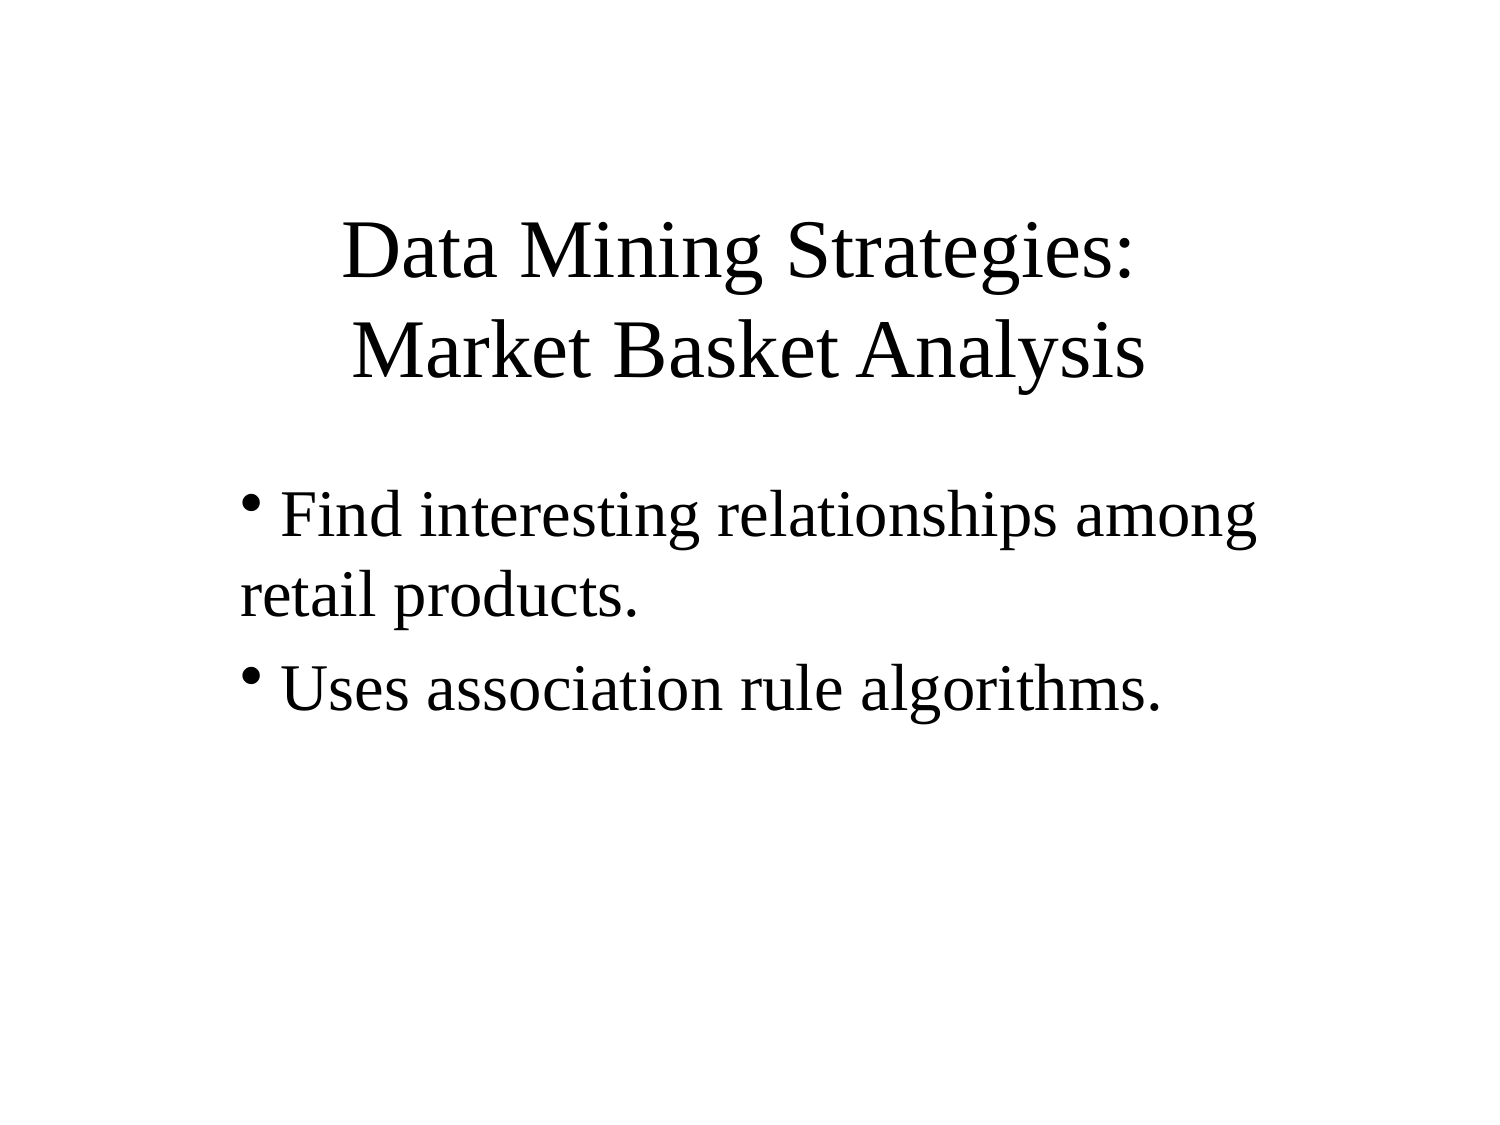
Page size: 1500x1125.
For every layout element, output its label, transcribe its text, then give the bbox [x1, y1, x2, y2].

subtitle Find interesting relationships among retail products. Uses association rule algorithms. [225, 462, 1375, 750]
title Data Mining Strategies: Market Basket Analysis [112, 200, 1388, 388]
